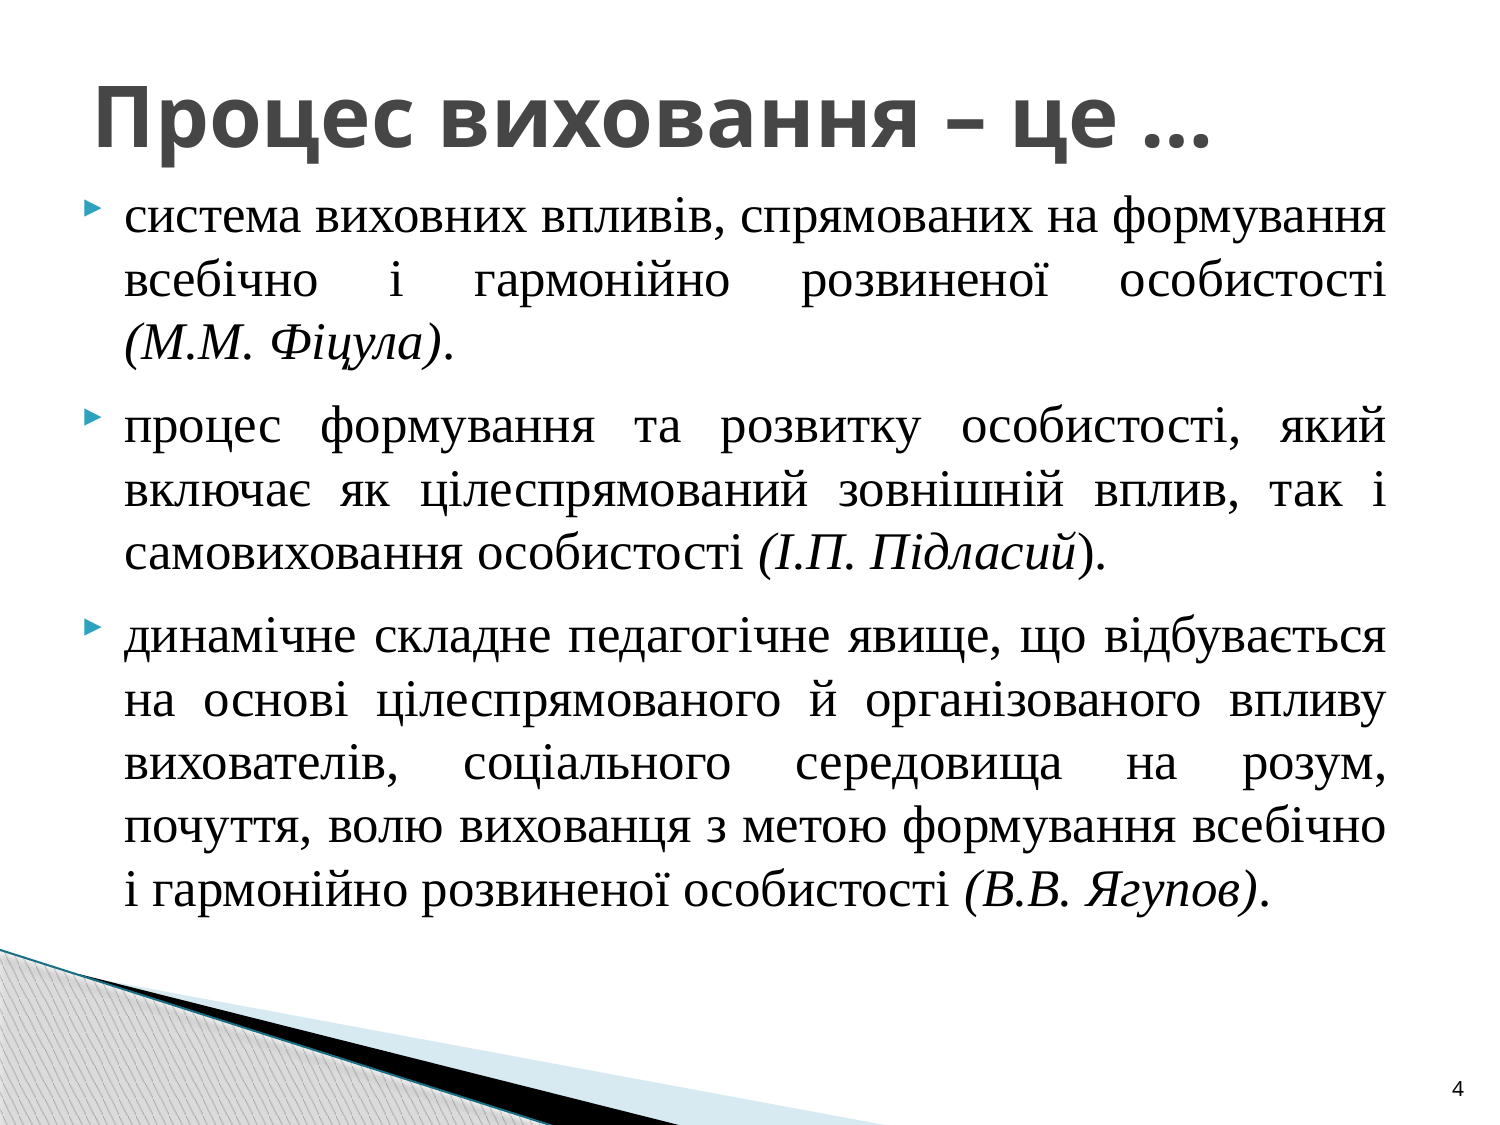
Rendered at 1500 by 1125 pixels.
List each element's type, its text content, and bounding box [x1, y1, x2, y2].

slide_number 4 [1418, 1051, 1479, 1112]
title Процес виховання – це … [76, 19, 1427, 207]
list система виховних впливів, спрямованих на формування всебічно і гармонійно розвиненої особистості (М.М. Фіцула). процес формування та розвитку особистості, який включає як цілеспрямований зовнішній вплив, так і самовиховання особистості (І.П. Підласий). динамічне складне педагогічне явище, що відбувається на основі цілеспрямованого й організованого впливу вихователів, соціального середовища на розум, почуття, волю вихованця з метою формування всебічно і гармонійно розвиненої особистості (В.В. Ягупов). [53, 172, 1404, 989]
